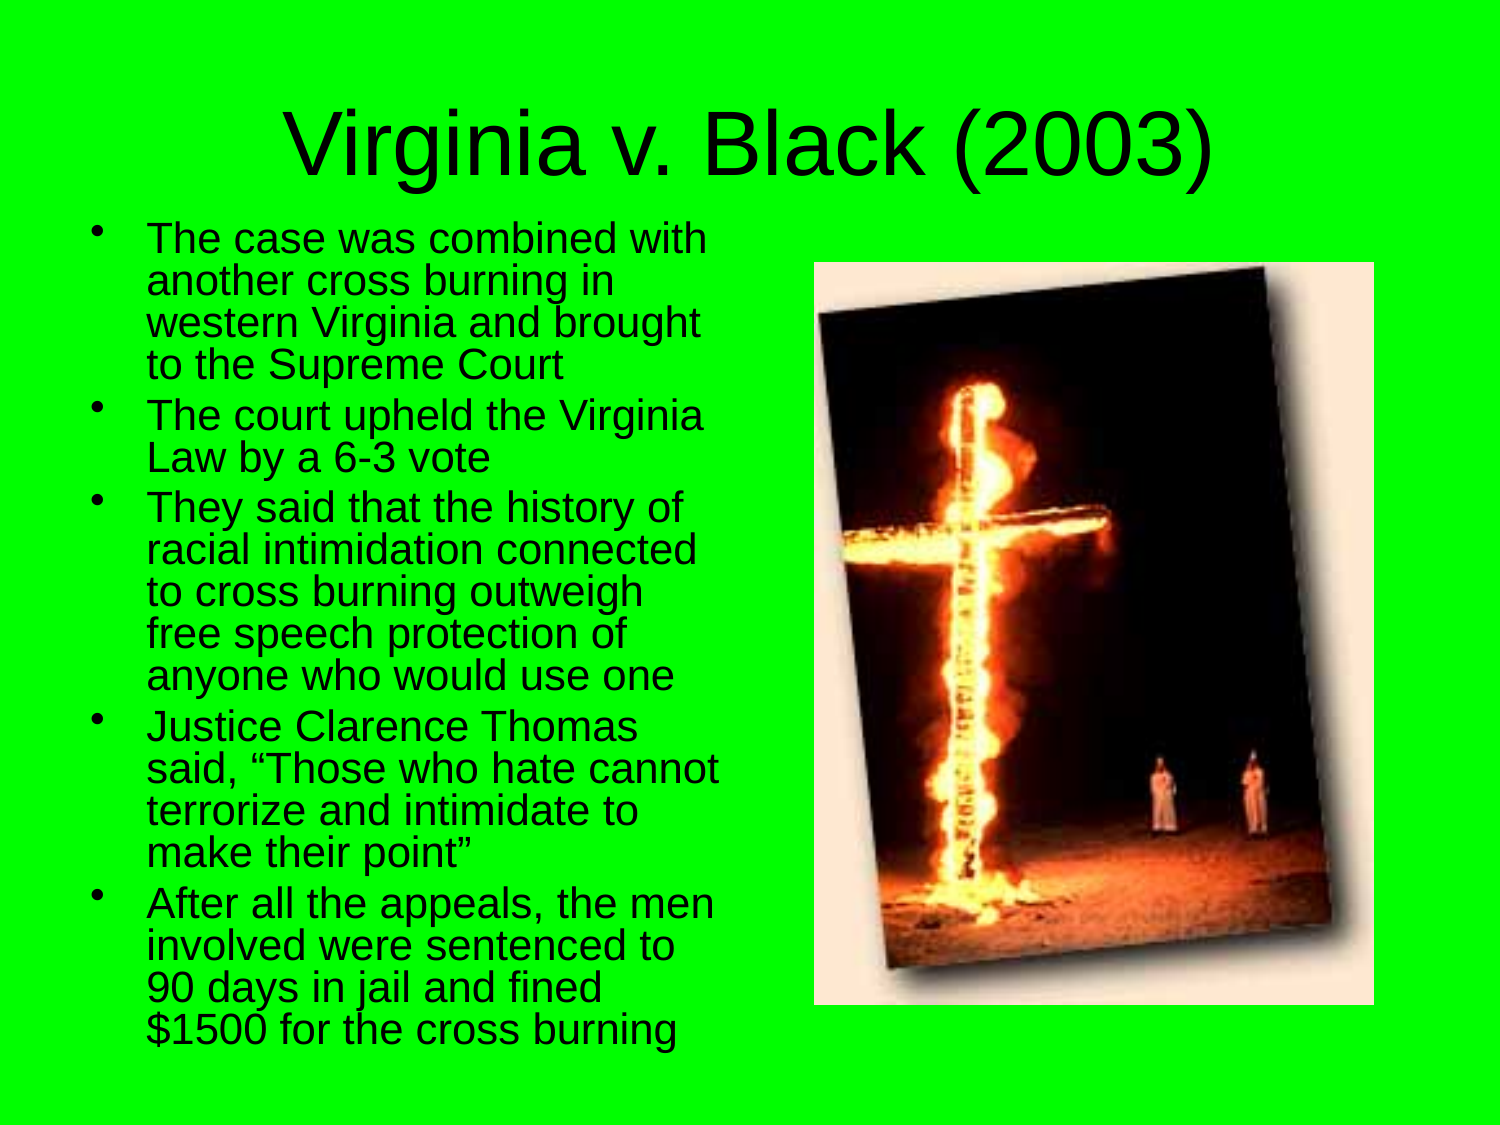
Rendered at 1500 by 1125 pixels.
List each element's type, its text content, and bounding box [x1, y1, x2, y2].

title Virginia v. Black (2003) [75, 45, 1425, 233]
list The case was combined with another cross burning in western Virginia and brought to the Supreme Court The court upheld the Virginia Law by a 6-3 vote They said that the history of racial intimidation connected to cross burning outweigh free speech protection of anyone who would use one Justice Clarence Thomas said, “Those who hate cannot terrorize and intimidate to make their point” After all the appeals, the men involved were sentenced to 90 days in jail and fined $1500 for the cross burning [75, 212, 738, 1100]
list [814, 262, 1374, 1006]
